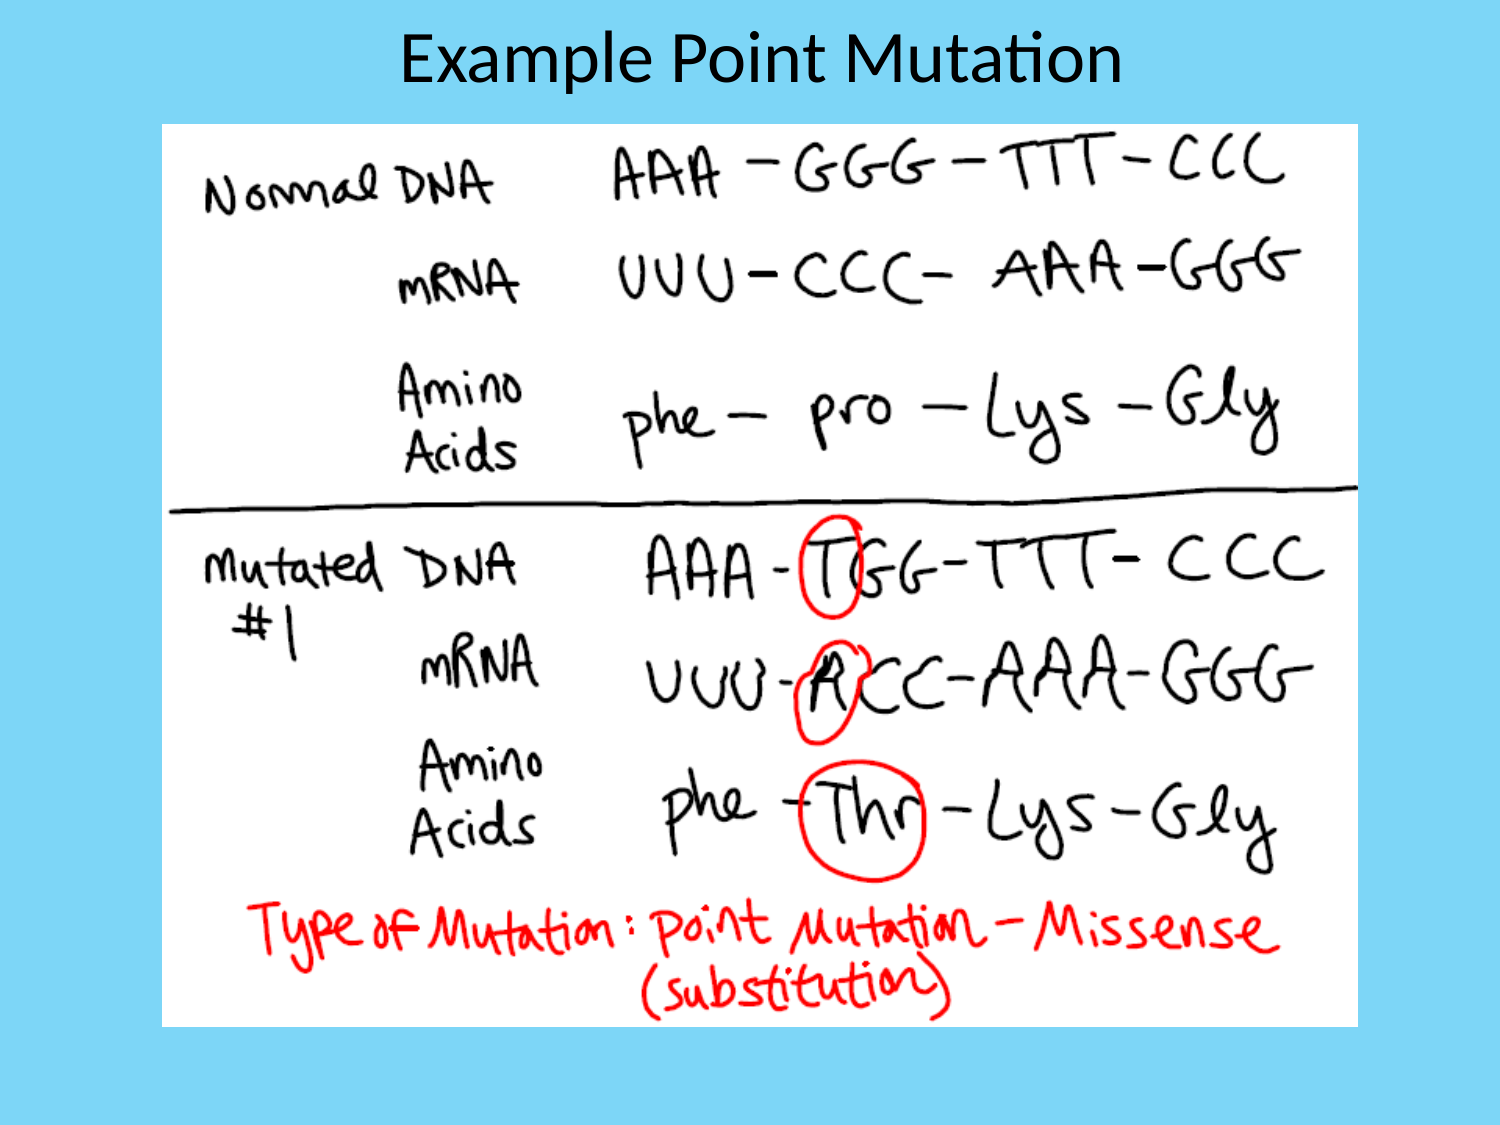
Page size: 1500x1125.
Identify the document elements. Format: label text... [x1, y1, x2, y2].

picture [162, 124, 1359, 1027]
title Example Point Mutation [87, 0, 1438, 105]
